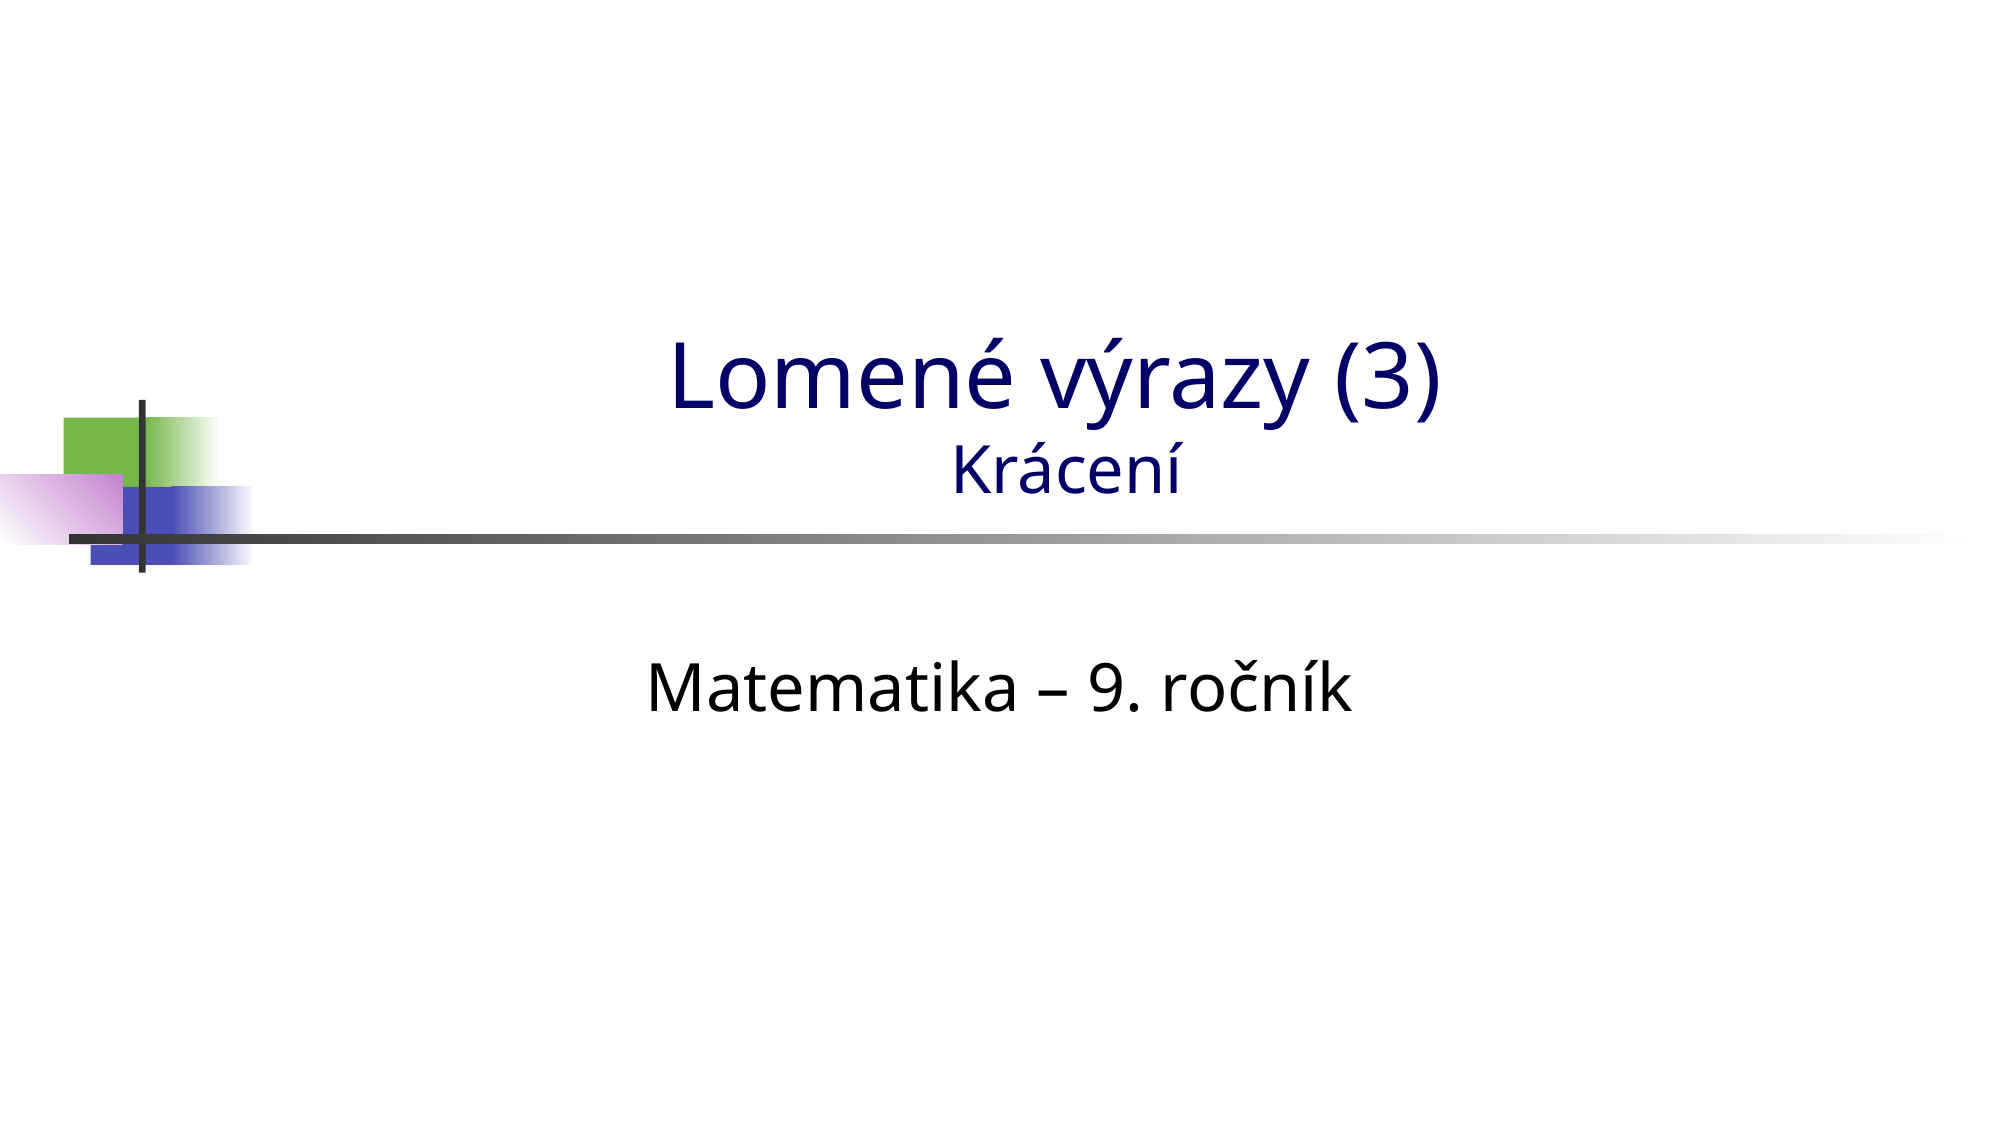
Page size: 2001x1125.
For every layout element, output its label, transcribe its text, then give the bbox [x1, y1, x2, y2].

title Lomené výrazy (3) Krácení [216, 274, 1917, 516]
subtitle Matematika – 9. ročník [299, 637, 1701, 926]
